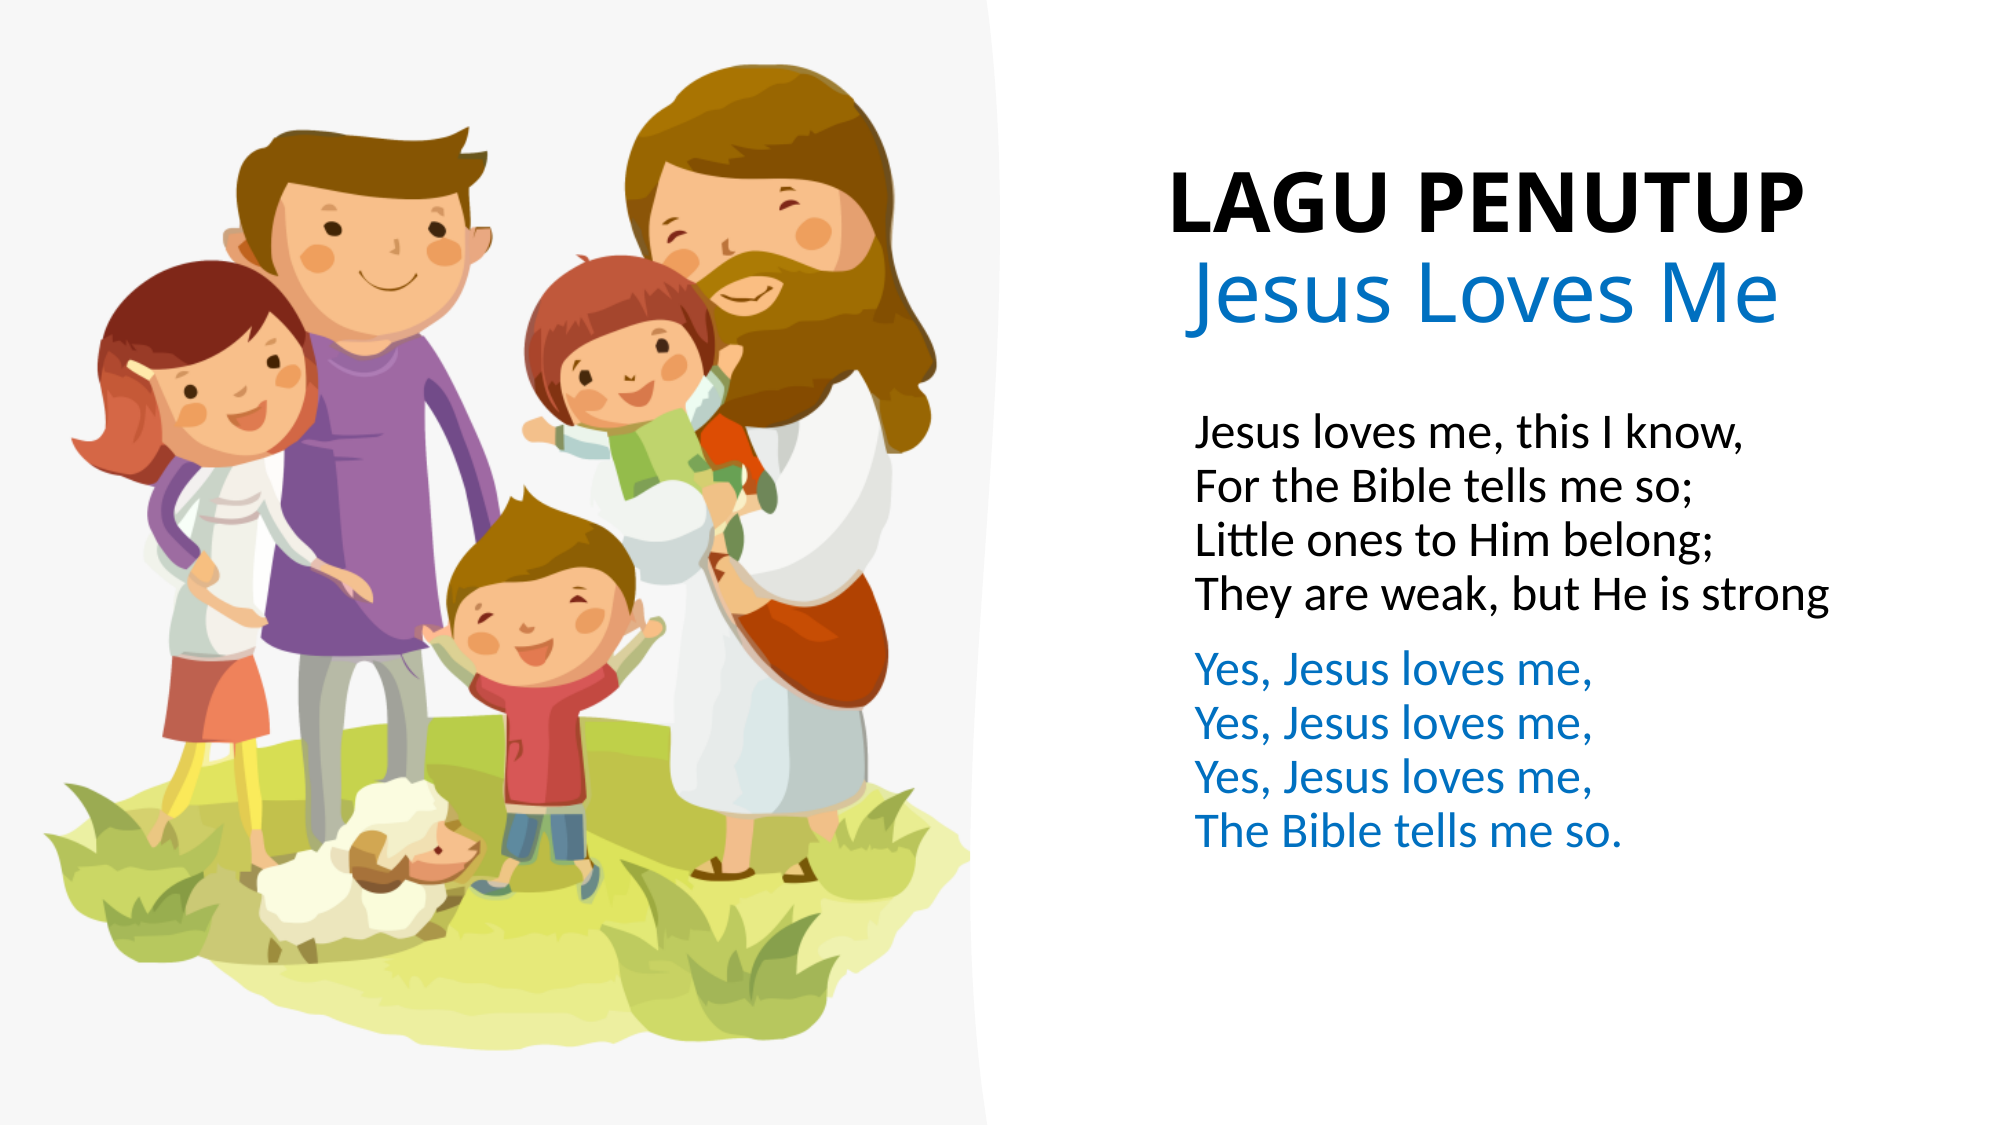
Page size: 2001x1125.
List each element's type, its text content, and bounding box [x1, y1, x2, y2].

list Jesus loves me, this I know, For the Bible tells me so; Little ones to Him belong; They are weak, but He is strong Yes, Jesus loves me, Yes, Jesus loves me, Yes, Jesus loves me, The Bible tells me so. [1179, 398, 1899, 935]
picture [0, 0, 1001, 1125]
title LAGU PENUTUP Jesus Loves Me [1052, 80, 1921, 348]
